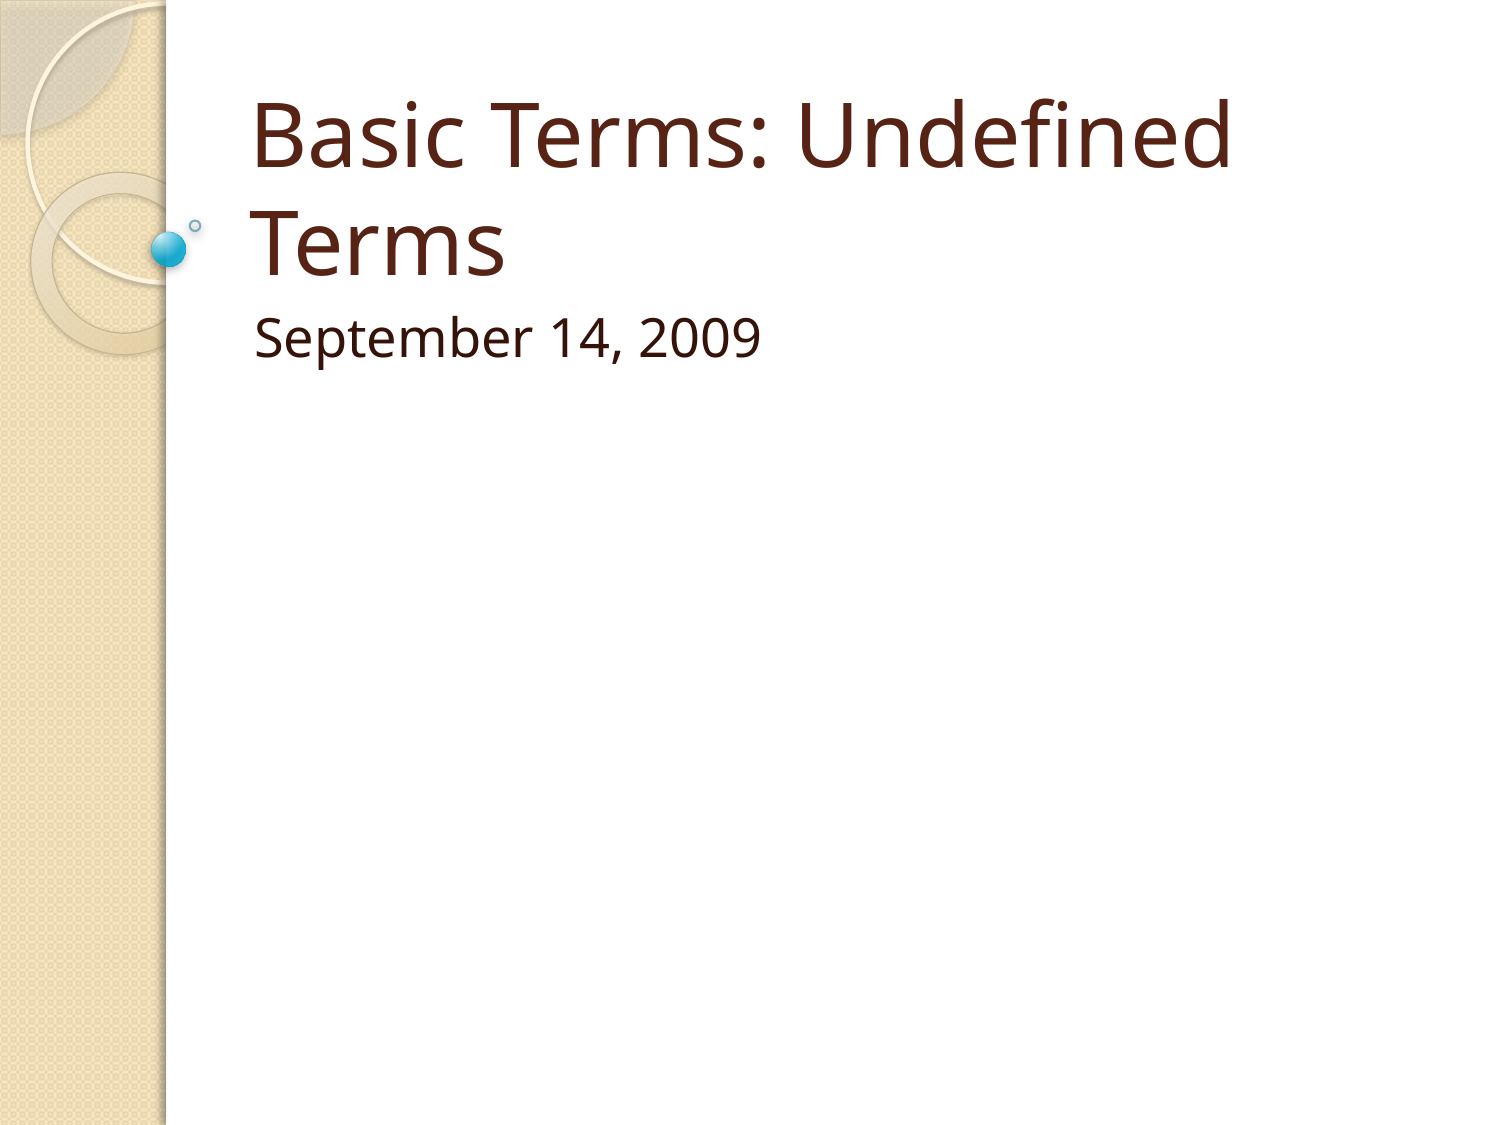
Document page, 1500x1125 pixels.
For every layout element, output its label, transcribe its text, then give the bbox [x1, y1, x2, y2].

title Basic Terms: Undefined Terms [234, 59, 1450, 301]
subtitle September 14, 2009 [234, 303, 1450, 591]
